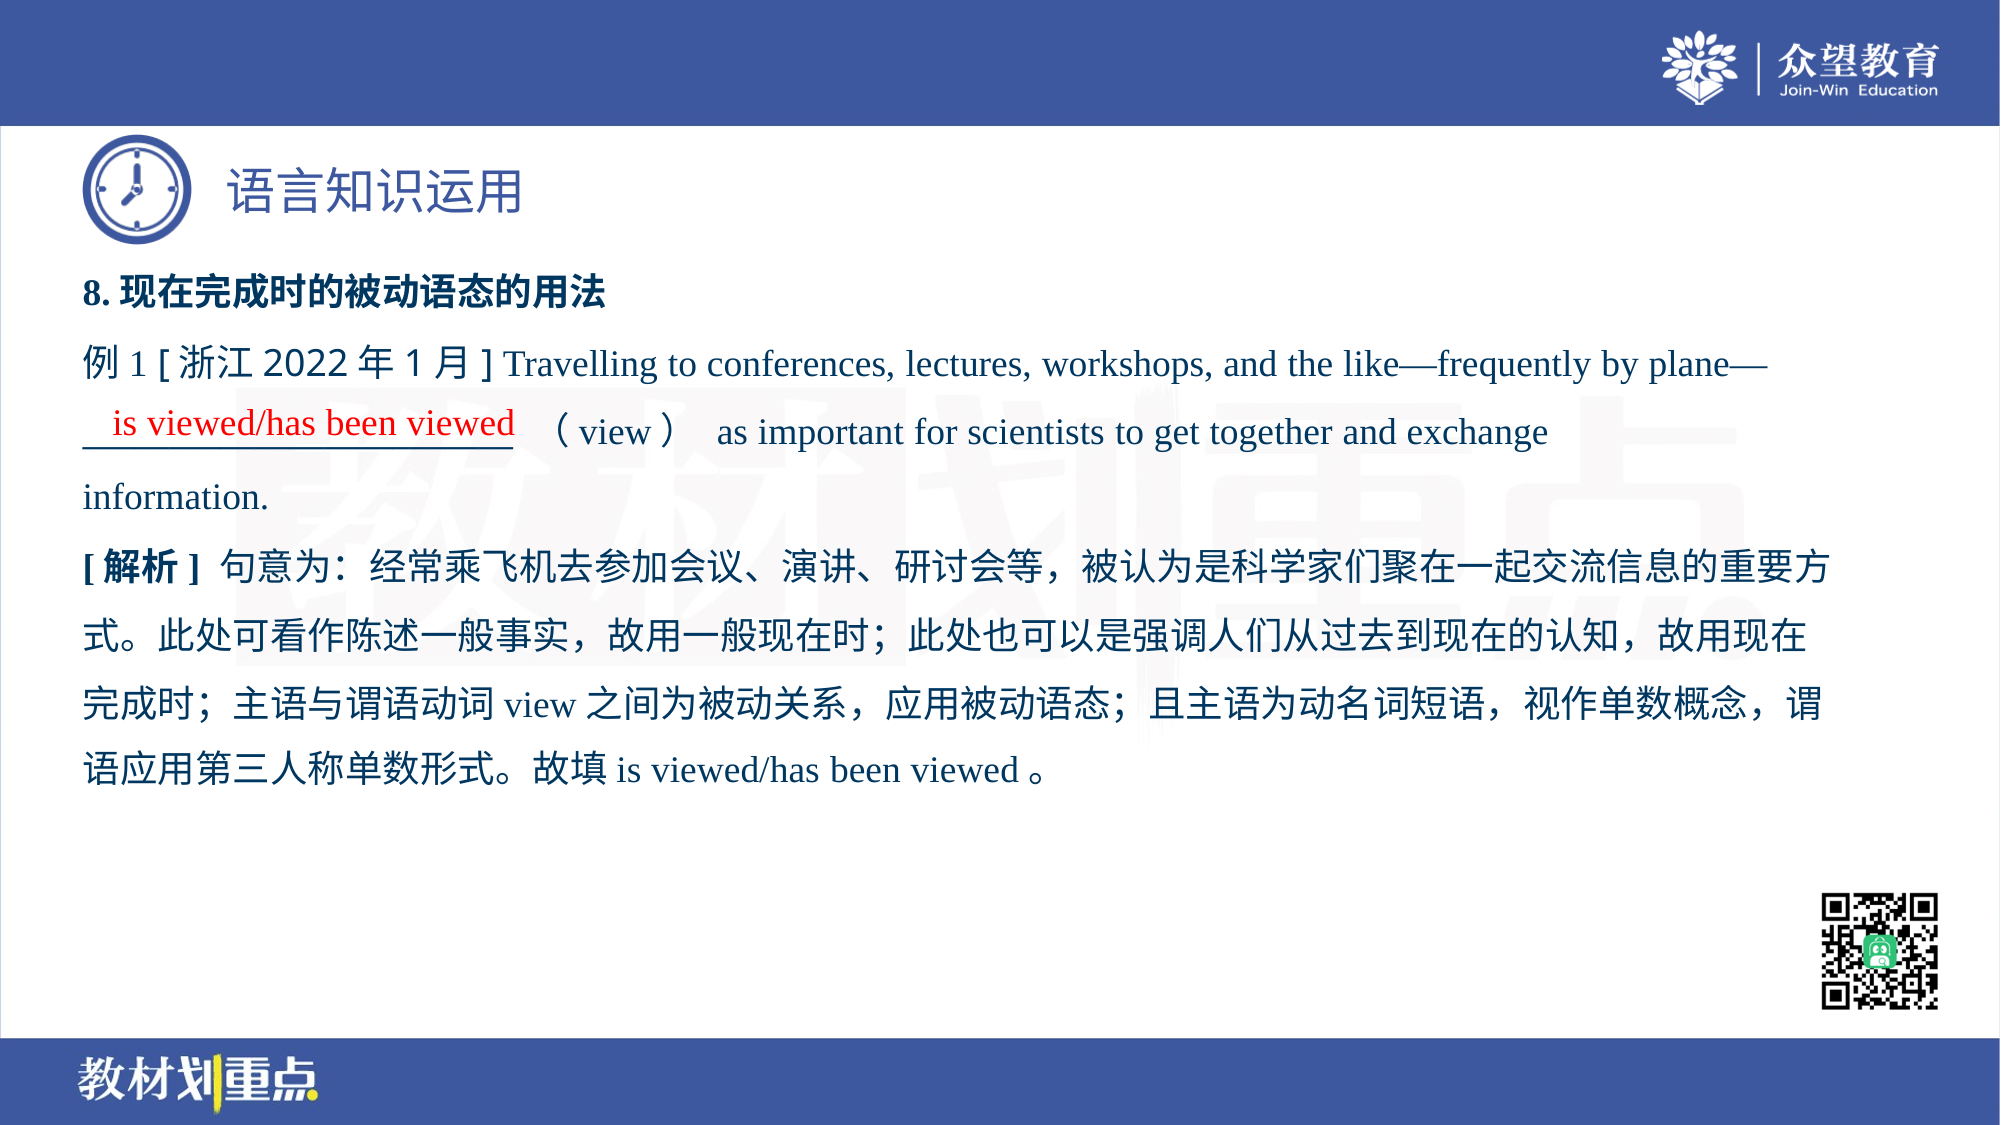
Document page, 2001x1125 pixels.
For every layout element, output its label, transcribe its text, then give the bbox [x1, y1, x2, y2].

text_box 例1 [浙江2022年1月] Travelling to conferences, lectures, workshops, and the like—frequently by plane— _________________________ （view） as important for scientists to get together and exchange information. [82, 314, 1817, 511]
picture [0, 0, 2000, 1125]
text_box is viewed/has been viewed [85, 378, 542, 437]
text_box 8.现在完成时的被动语态的用法 [82, 247, 1817, 307]
text_box [解析] 句意为：经常乘飞机去参加会议、演讲、研讨会等，被认为是科学家们聚在一起交流信息的重要方 式。此处可看作陈述一般事实，故用一般现在时；此处也可以是强调人们从过去到现在的认知，故用现在 完成时；主语与谓语动词view之间为被动关系，应用被动语态；且主语为动名词短语，视作单数概念，谓 语应用第三人称单数形式。故填is viewed/has been viewed。 [82, 519, 1817, 783]
